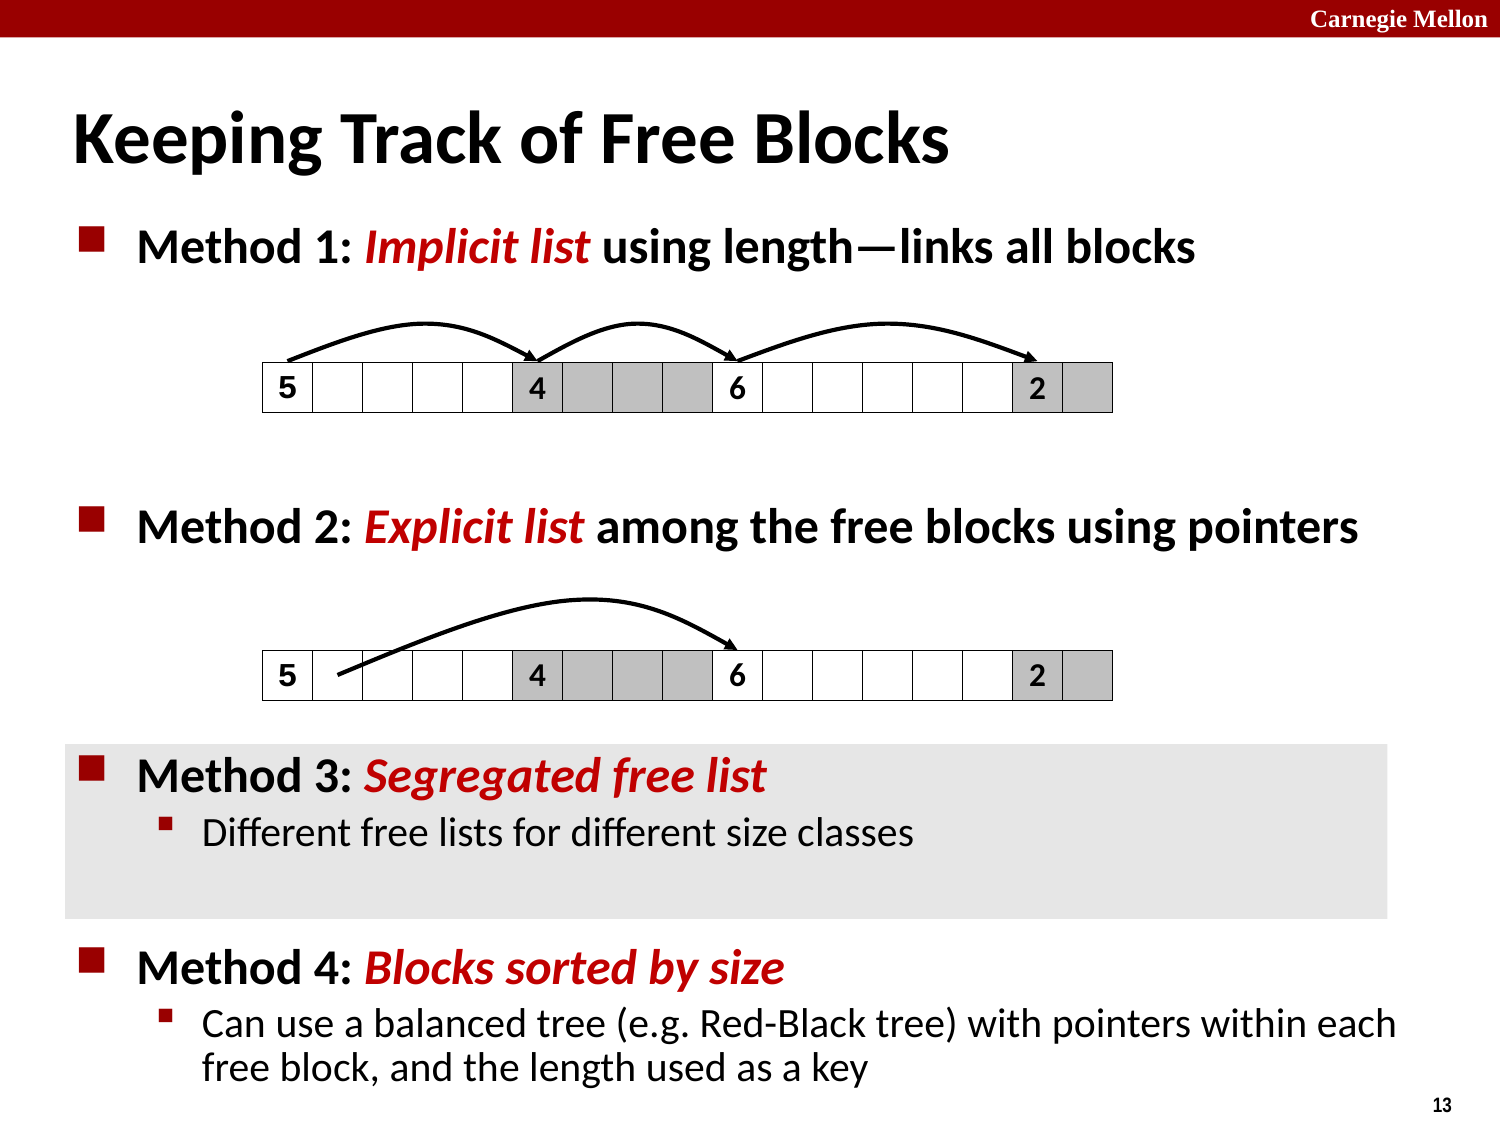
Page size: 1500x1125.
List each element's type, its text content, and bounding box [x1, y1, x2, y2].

text_box [763, 650, 812, 700]
text_box 6 [712, 650, 763, 700]
text_box 2 [1012, 650, 1062, 700]
text_box [612, 655, 662, 700]
text_box 4 [512, 662, 562, 700]
text_box [737, 323, 1038, 363]
text_box [912, 362, 962, 413]
text_box 6 [712, 362, 763, 413]
text_box 4 [512, 362, 562, 413]
title Keeping Track of Free Blocks [58, 71, 1305, 197]
text_box [462, 362, 512, 413]
text_box [662, 652, 712, 700]
list Method 1: Implicit list using length—links all blocks Method 2: Explicit list among the free blocks using pointers Method 3: Segregated free list Different free lists for different size classes Method 4: Blocks sorted by size Can use a balanced tree (e.g. Red-Black tree) with pointers within each free block, and the length used as a key [64, 205, 1426, 1088]
text_box [462, 665, 512, 700]
text_box [1062, 650, 1113, 700]
text_box 5 [262, 650, 312, 700]
text_box [412, 362, 462, 413]
text_box [812, 650, 862, 700]
text_box [1062, 362, 1113, 413]
text_box [412, 668, 462, 700]
text_box [537, 323, 737, 362]
text_box [962, 650, 1012, 700]
text_box [362, 671, 412, 700]
text_box [912, 650, 962, 700]
text_box [562, 658, 612, 700]
text_box [312, 362, 362, 413]
text_box 5 [262, 362, 312, 413]
text_box [862, 650, 912, 700]
text_box [662, 362, 712, 413]
text_box [962, 362, 1012, 413]
text_box [812, 362, 862, 413]
text_box [287, 323, 537, 362]
text_box [562, 362, 612, 413]
text_box [337, 599, 738, 676]
text_box [763, 362, 812, 413]
text_box [362, 650, 395, 664]
text_box [362, 362, 412, 413]
text_box [862, 362, 912, 413]
text_box 2 [1012, 362, 1062, 413]
text_box [612, 362, 662, 413]
text_box [312, 650, 362, 700]
